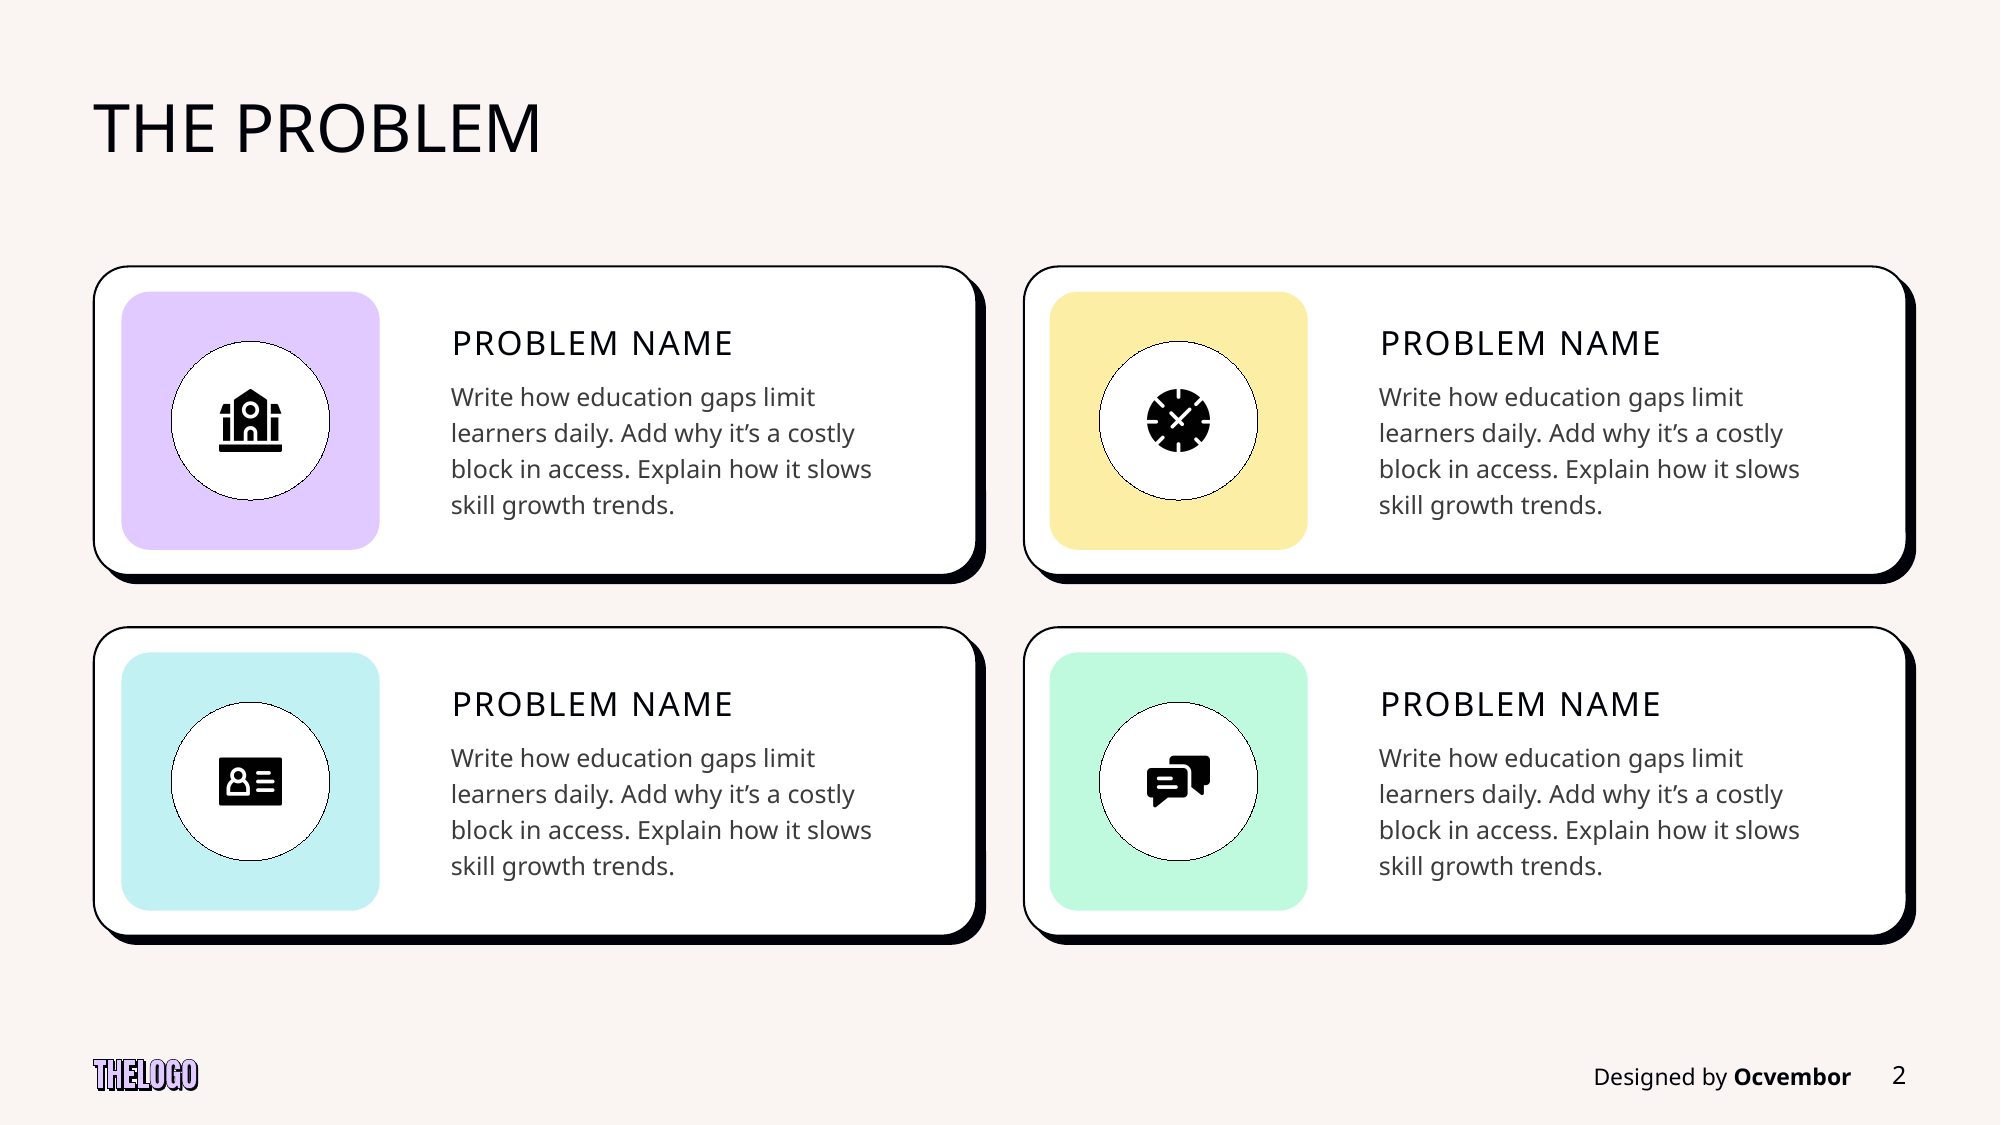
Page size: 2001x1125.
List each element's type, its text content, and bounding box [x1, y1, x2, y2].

text_box [1039, 281, 1916, 584]
text_box [171, 341, 330, 501]
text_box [450, 682, 896, 881]
picture [1147, 389, 1211, 453]
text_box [1378, 321, 1824, 520]
text_box [121, 291, 380, 550]
text_box [110, 642, 985, 944]
text_box [93, 266, 977, 575]
title THE PROBLEM [93, 85, 1907, 167]
text_box [1023, 627, 1907, 936]
text_box [109, 280, 985, 584]
text_box [171, 702, 330, 861]
picture [1147, 749, 1211, 813]
picture [218, 749, 282, 813]
text_box [1023, 266, 1907, 575]
text_box [121, 652, 380, 911]
text_box [1099, 341, 1258, 501]
text_box [1049, 291, 1308, 550]
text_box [450, 321, 896, 520]
text_box [1099, 702, 1258, 861]
picture [218, 389, 282, 453]
text_box [1049, 652, 1308, 911]
text_box [1041, 642, 1916, 944]
text_box [93, 627, 977, 936]
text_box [1378, 682, 1824, 881]
